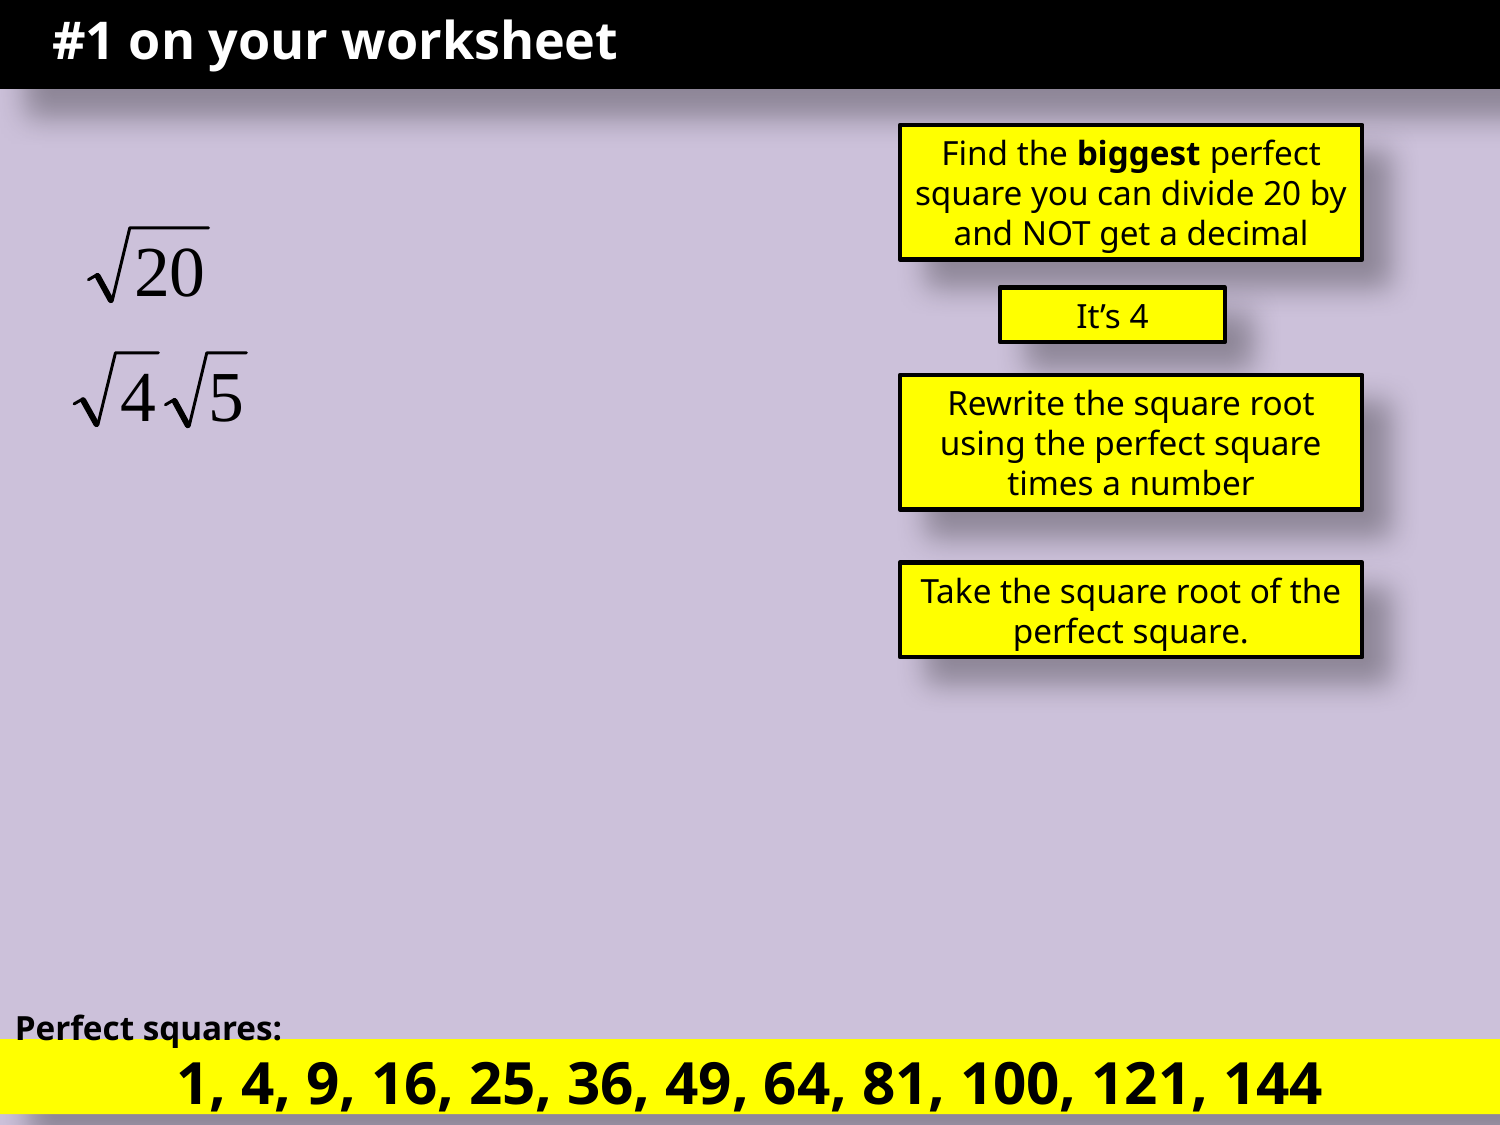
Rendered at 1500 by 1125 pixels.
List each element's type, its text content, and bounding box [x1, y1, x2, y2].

text_box [0, 0, 1500, 89]
text_box Find the biggest perfect square you can divide 20 by and NOT get a decimal [899, 124, 1363, 260]
text_box #1 on your worksheet [37, 0, 1475, 78]
text_box It’s 4 [999, 287, 1225, 343]
text_box 1, 4, 9, 16, 25, 36, 49, 64, 81, 100, 121, 144 [0, 1039, 1500, 1124]
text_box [60, 337, 264, 446]
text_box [74, 212, 225, 321]
text_box Rewrite the square root using the perfect square times a number [899, 374, 1363, 510]
text_box Take the square root of the perfect square. [899, 562, 1363, 657]
text_box Perfect squares: [0, 999, 350, 1055]
